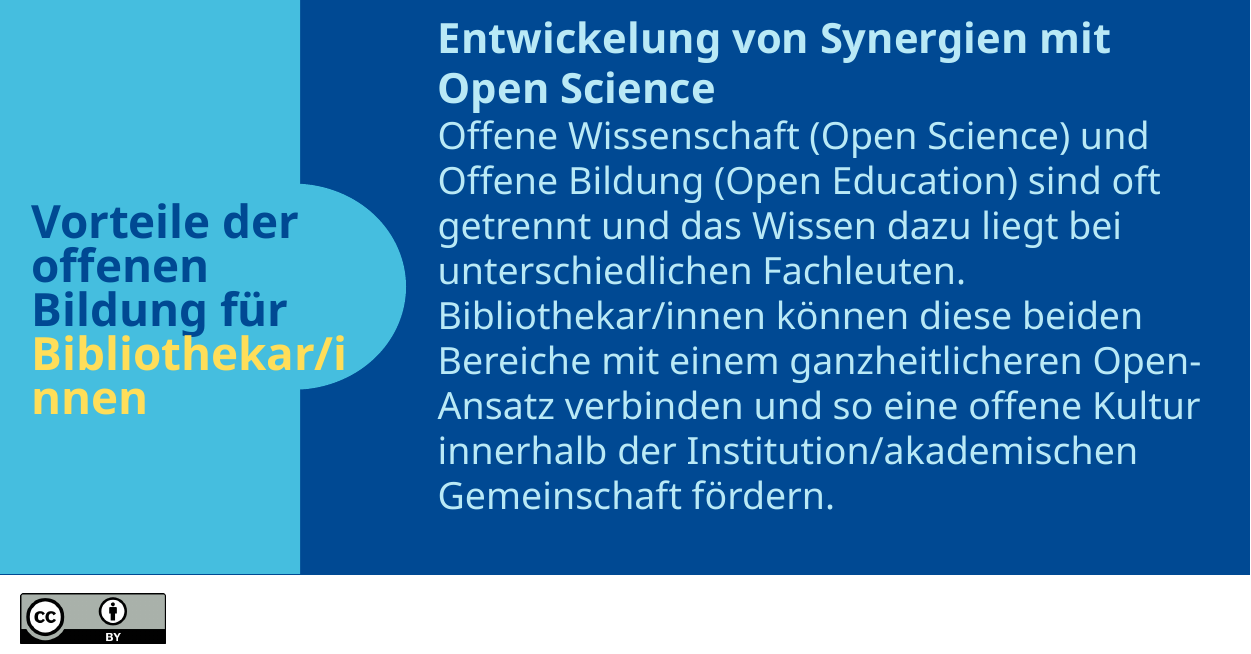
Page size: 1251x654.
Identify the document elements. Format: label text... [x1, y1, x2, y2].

text_box Vorteile der offenen Bildung für Bibliothekar/innen [19, 191, 361, 436]
text_box [0, 0, 301, 574]
text_box [361, 204, 407, 370]
picture [20, 592, 166, 645]
text_box Entwickelung von Synergien mit Open Science Offene Wissenschaft (Open Science) und Offene Bildung (Open Education) sind oft getrennt und das Wissen dazu liegt bei unterschiedlichen Fachleuten. Bibliothekar/innen können diese beiden Bereiche mit einem ganzheitlicheren Open-Ansatz verbinden und so eine offene Kultur innerhalb der Institution/akademischen Gemeinschaft fördern. [425, 0, 1220, 530]
text_box [0, 582, 1250, 654]
text_box [252, 183, 336, 191]
